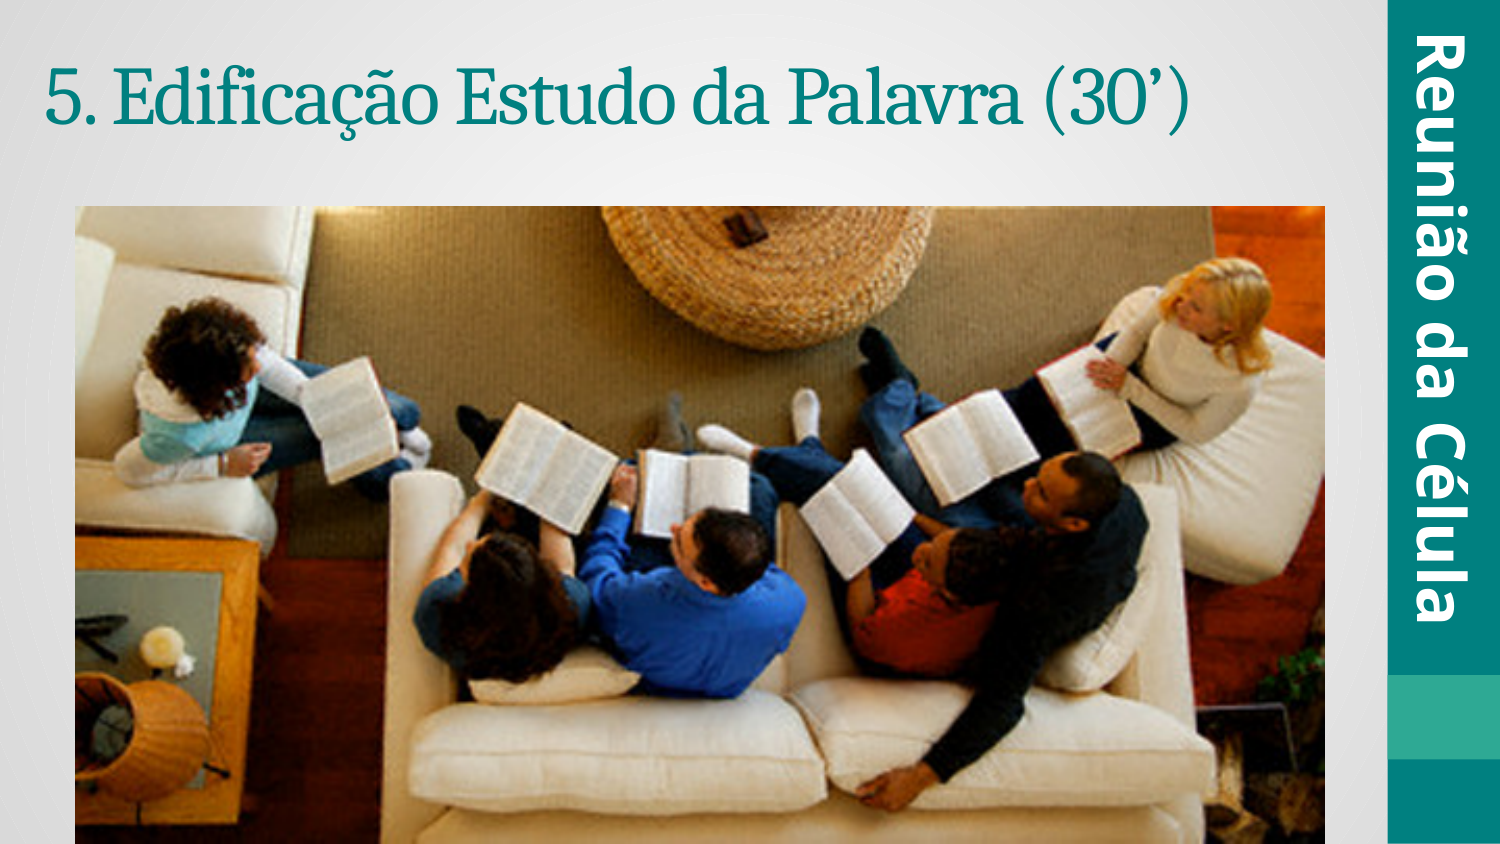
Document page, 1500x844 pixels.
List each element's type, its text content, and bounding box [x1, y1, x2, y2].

text_box Reunião da Célula [1397, 23, 1492, 651]
title 5. Edificação Estudo da Palavra (30’) [36, 20, 1326, 162]
picture [74, 206, 1326, 844]
